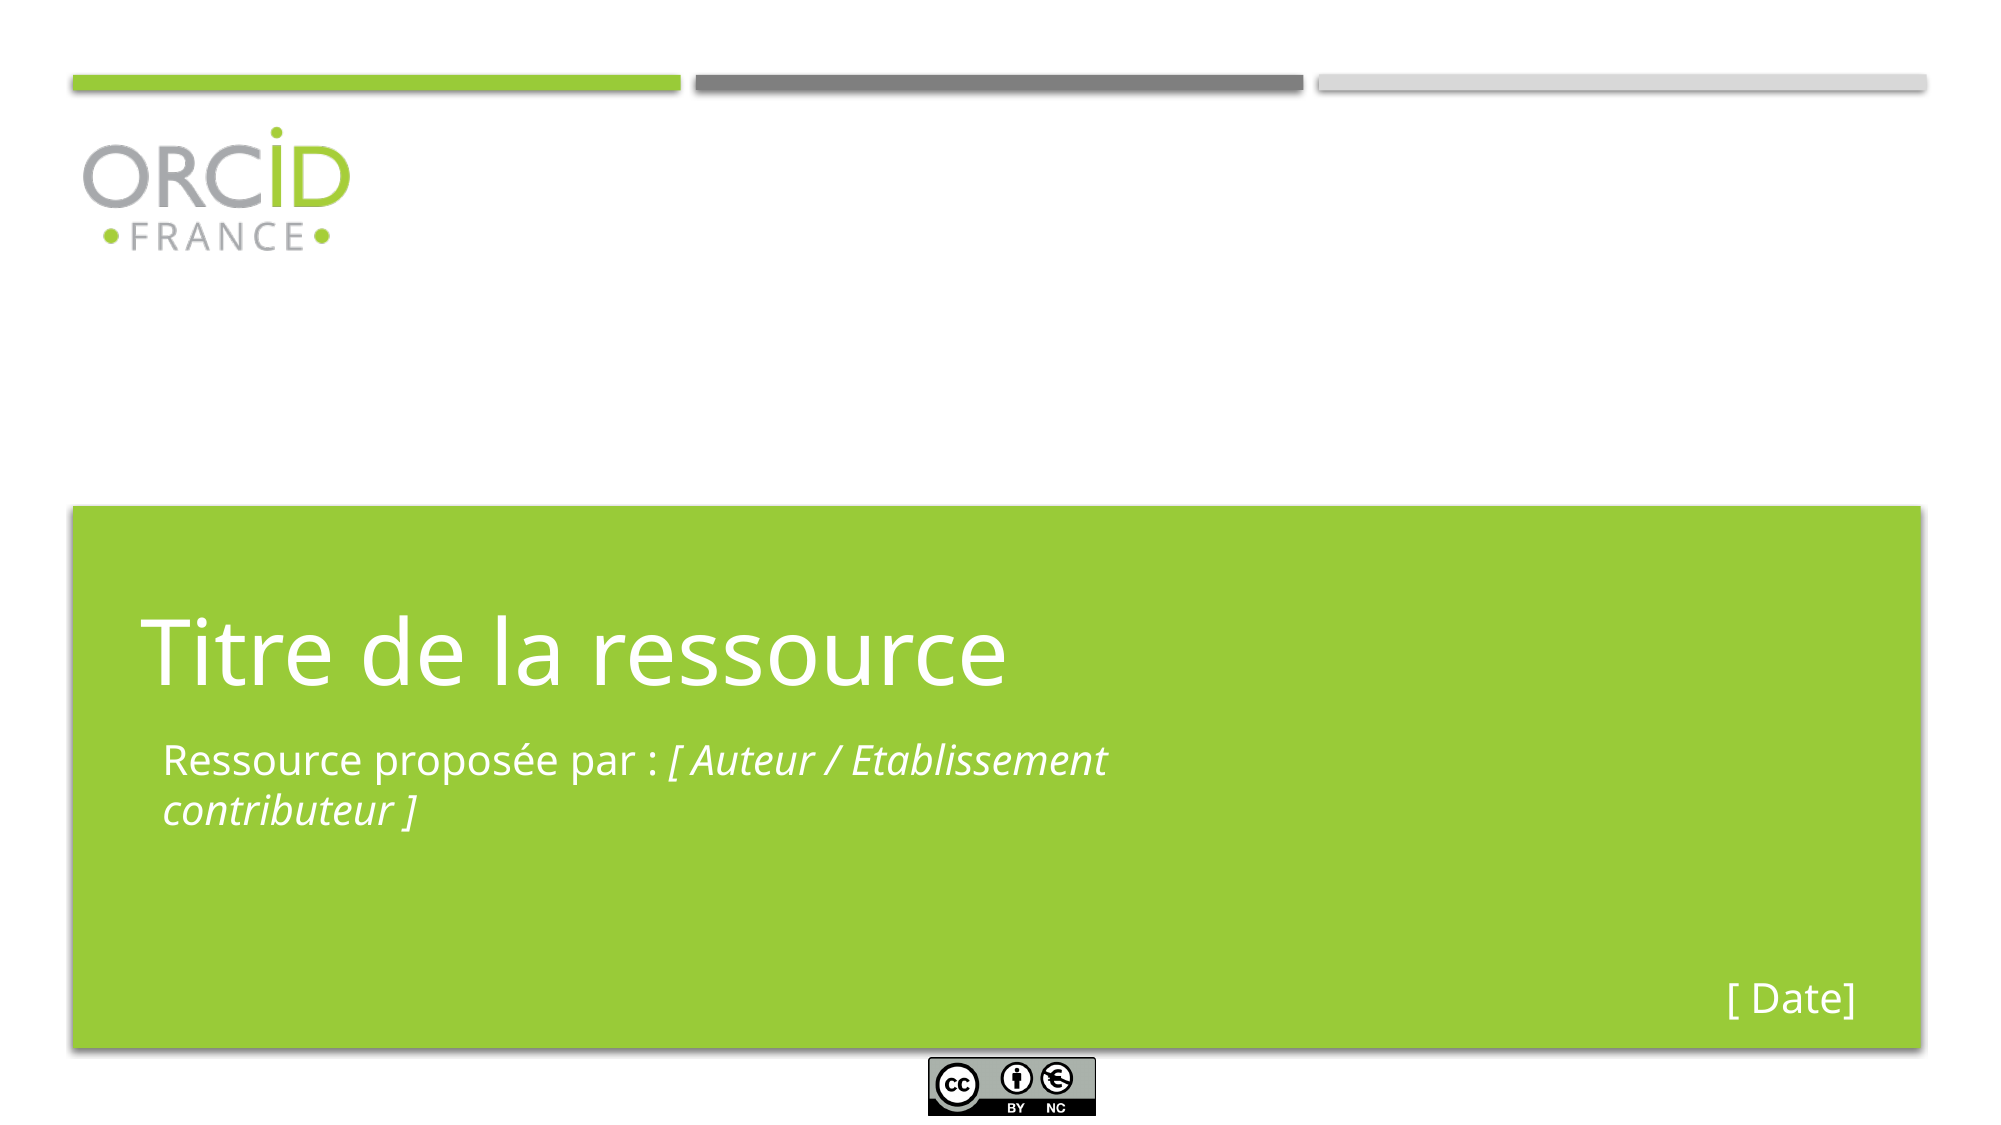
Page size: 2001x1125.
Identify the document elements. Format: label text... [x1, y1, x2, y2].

text_box Ressource proposée par : [ Auteur / Etablissement contributeur ] [147, 726, 1349, 842]
text_box [ Date] [1711, 964, 1889, 1030]
text_box Titre de la ressource [125, 586, 1096, 711]
picture [928, 1056, 1096, 1117]
picture [81, 124, 352, 253]
